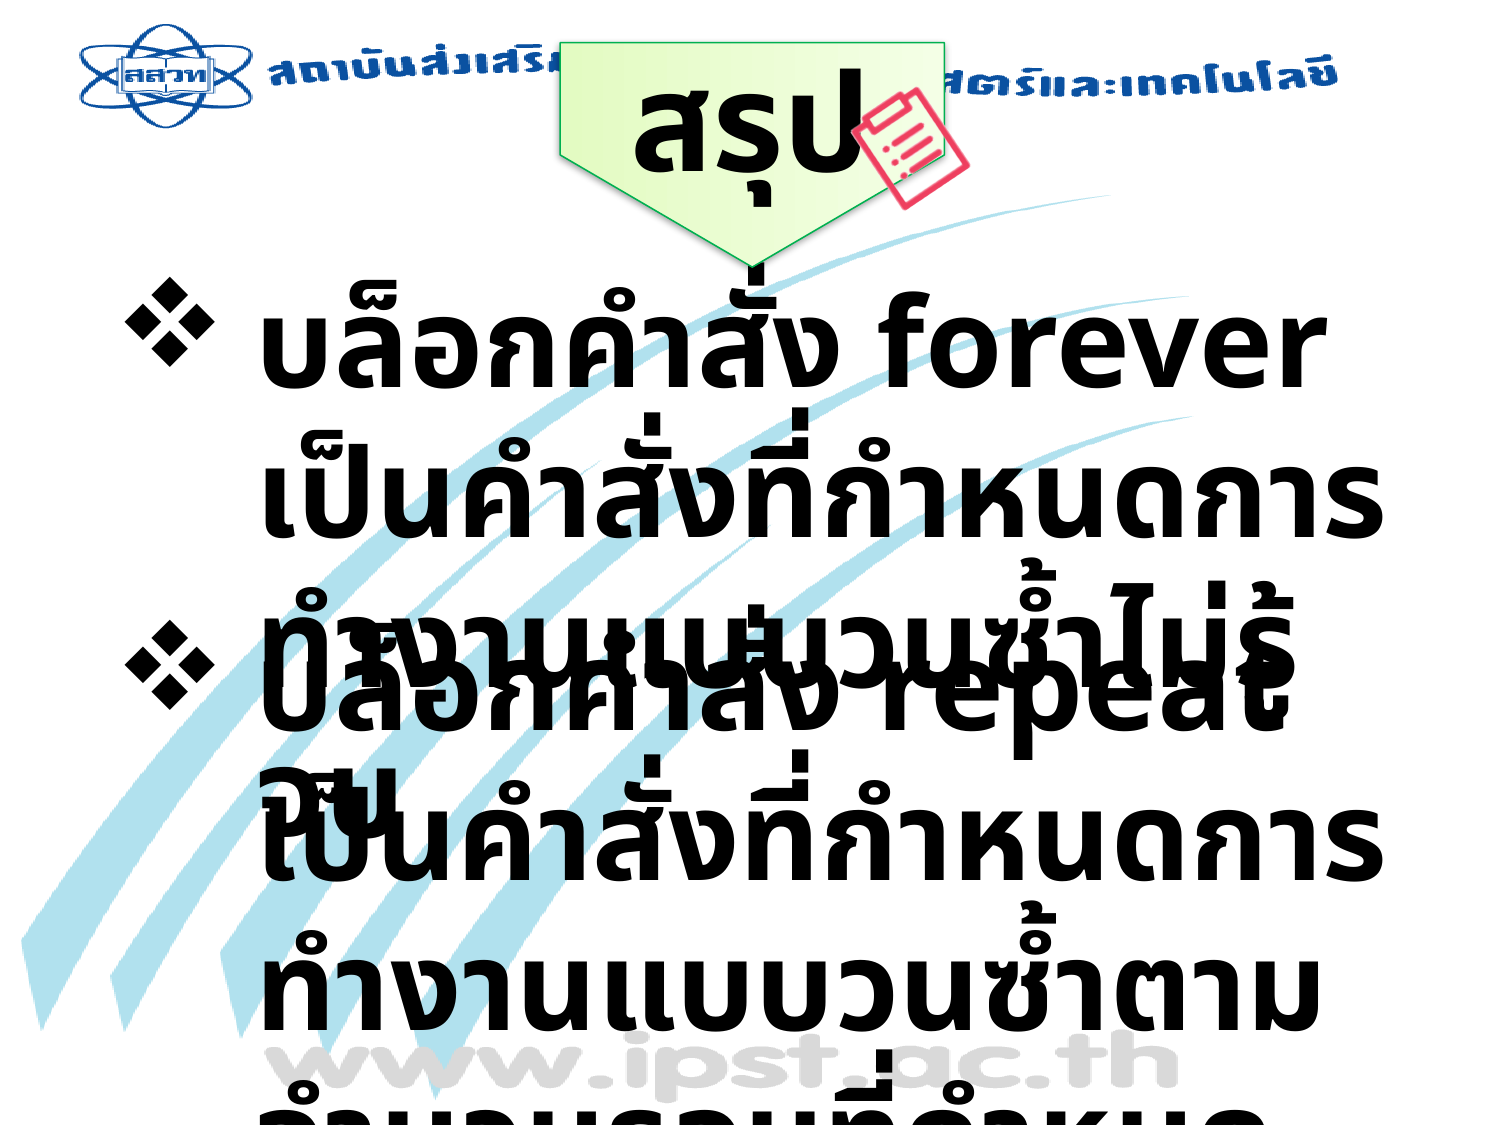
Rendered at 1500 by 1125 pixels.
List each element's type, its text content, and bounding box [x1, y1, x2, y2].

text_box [559, 25, 945, 268]
text_box บล็อกคำสั่ง repeat เป็นคำสั่งที่กำหนดการทำงานแบบวนซ้ำตามจำนวนรอบที่กำหนด [100, 597, 1459, 1125]
picture [0, 0, 1500, 1125]
text_box บล็อกคำสั่ง forever เป็นคำสั่งที่กำหนดการทำงานแบบวนซ้ำไม่รู้จบ [100, 255, 1459, 597]
